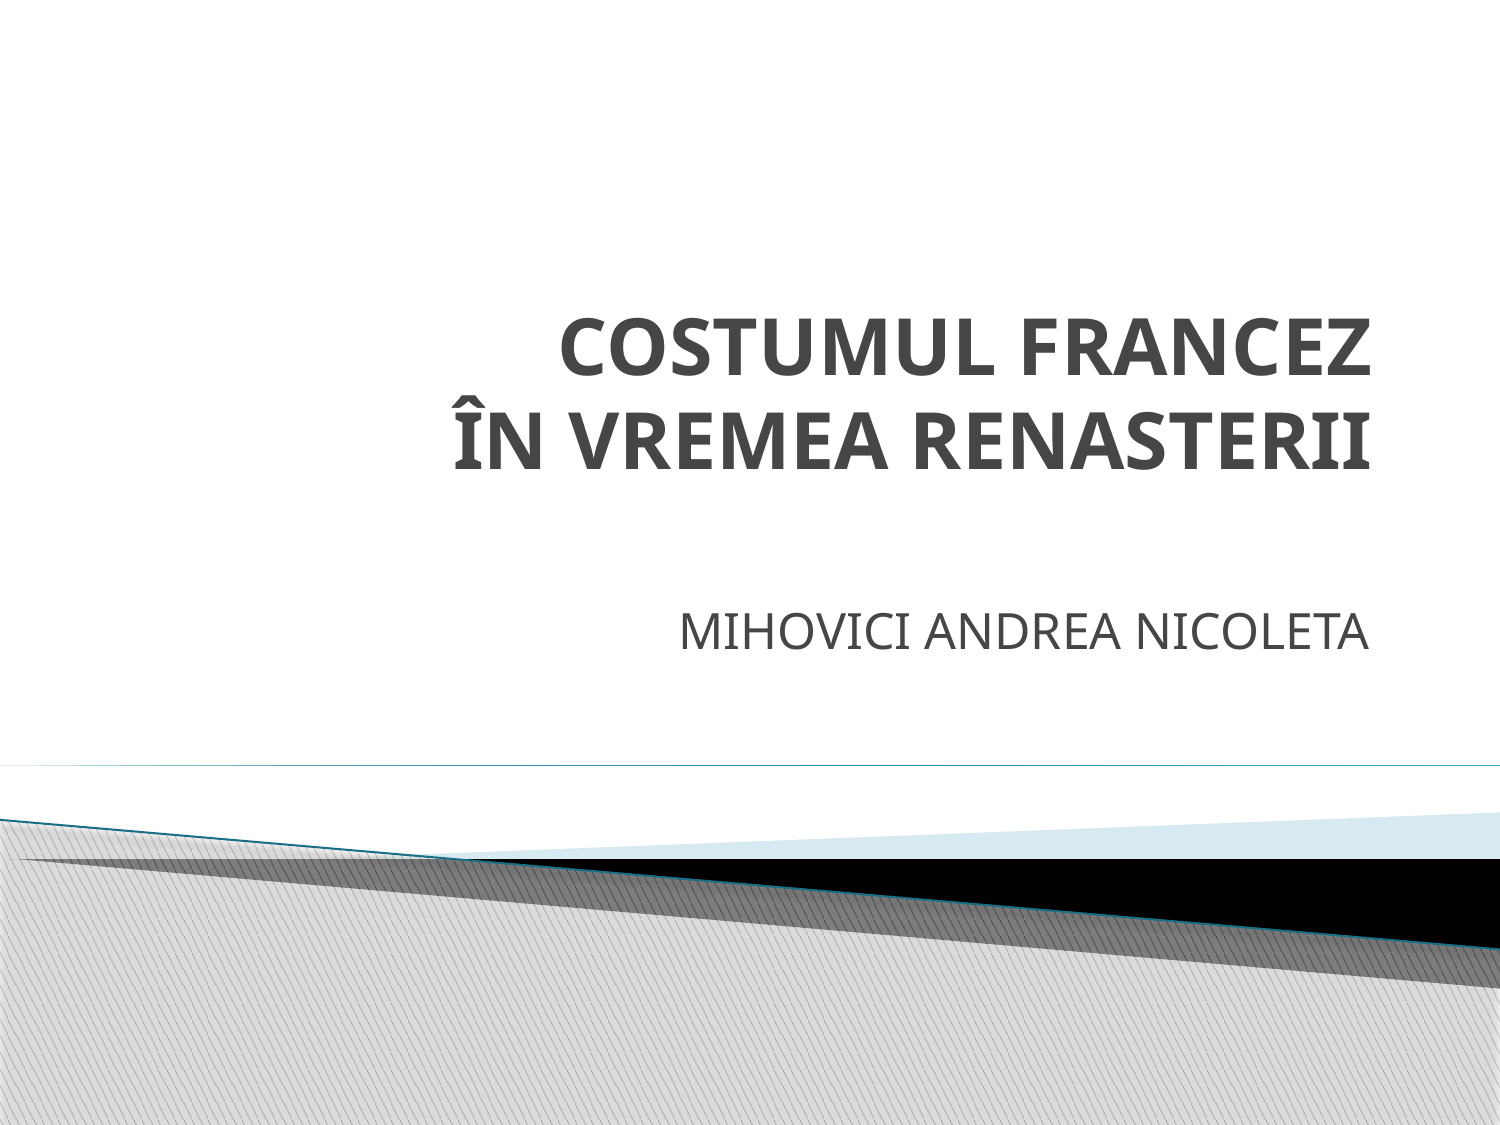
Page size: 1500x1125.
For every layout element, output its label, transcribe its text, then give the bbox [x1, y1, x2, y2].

picture [5, 859, 1500, 989]
subtitle MIHOVICI ANDREA NICOLETA [112, 592, 1388, 790]
title COSTUMUL FRANCEZ ÎN VREMEA RENASTERII [112, 287, 1388, 588]
